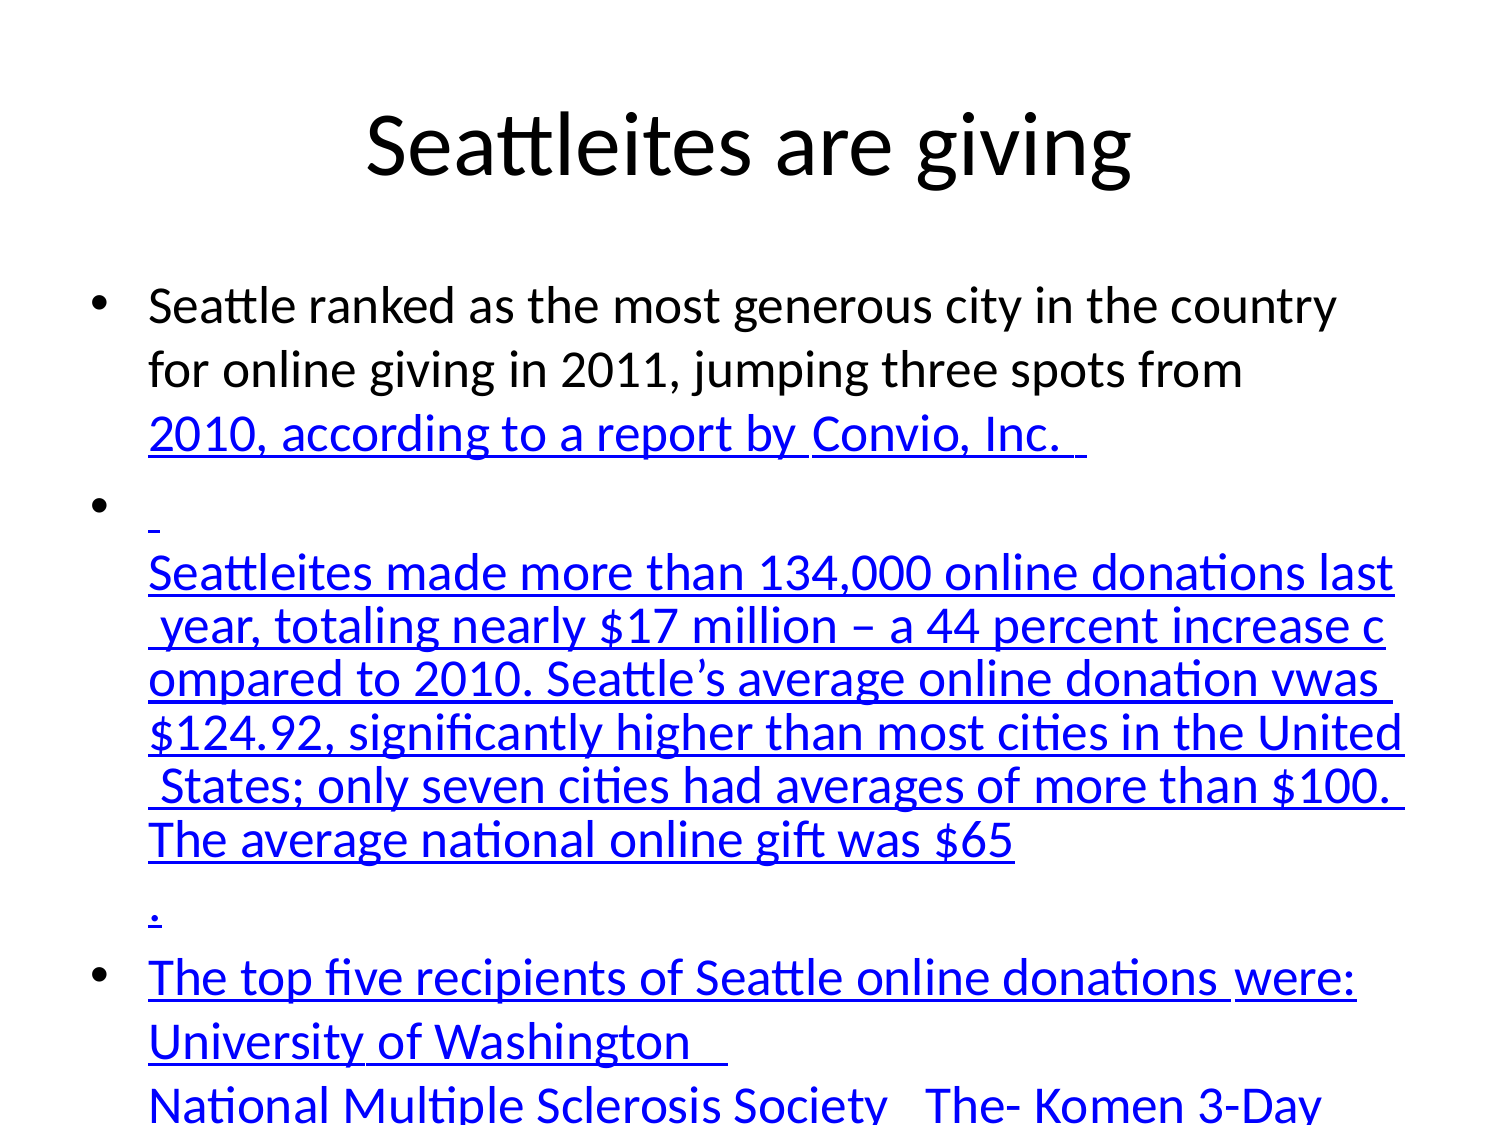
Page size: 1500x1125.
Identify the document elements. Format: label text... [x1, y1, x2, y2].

list Seattle ranked as the most generous city in the country for online giving in 2011, jumping three spots from 2010, according to a report by Convio, Inc. Seattleites made more than 134,000 online donations last year, totaling nearly $17 million – a 44 percent increase compared to 2010. Seattle’s average online donation vwas $124.92, significantly higher than most cities in the United States; only seven cities had averages of more than $100. The average national online gift was $65. The top five recipients of Seattle online donations were:University of Washington National Multiple Sclerosis Society The- Komen 3-Day WalkAmerican Cancer Society Inc. Juvenile Diabetes Research Foundation International [75, 262, 1425, 1005]
title Seattleites are giving [75, 45, 1425, 233]
